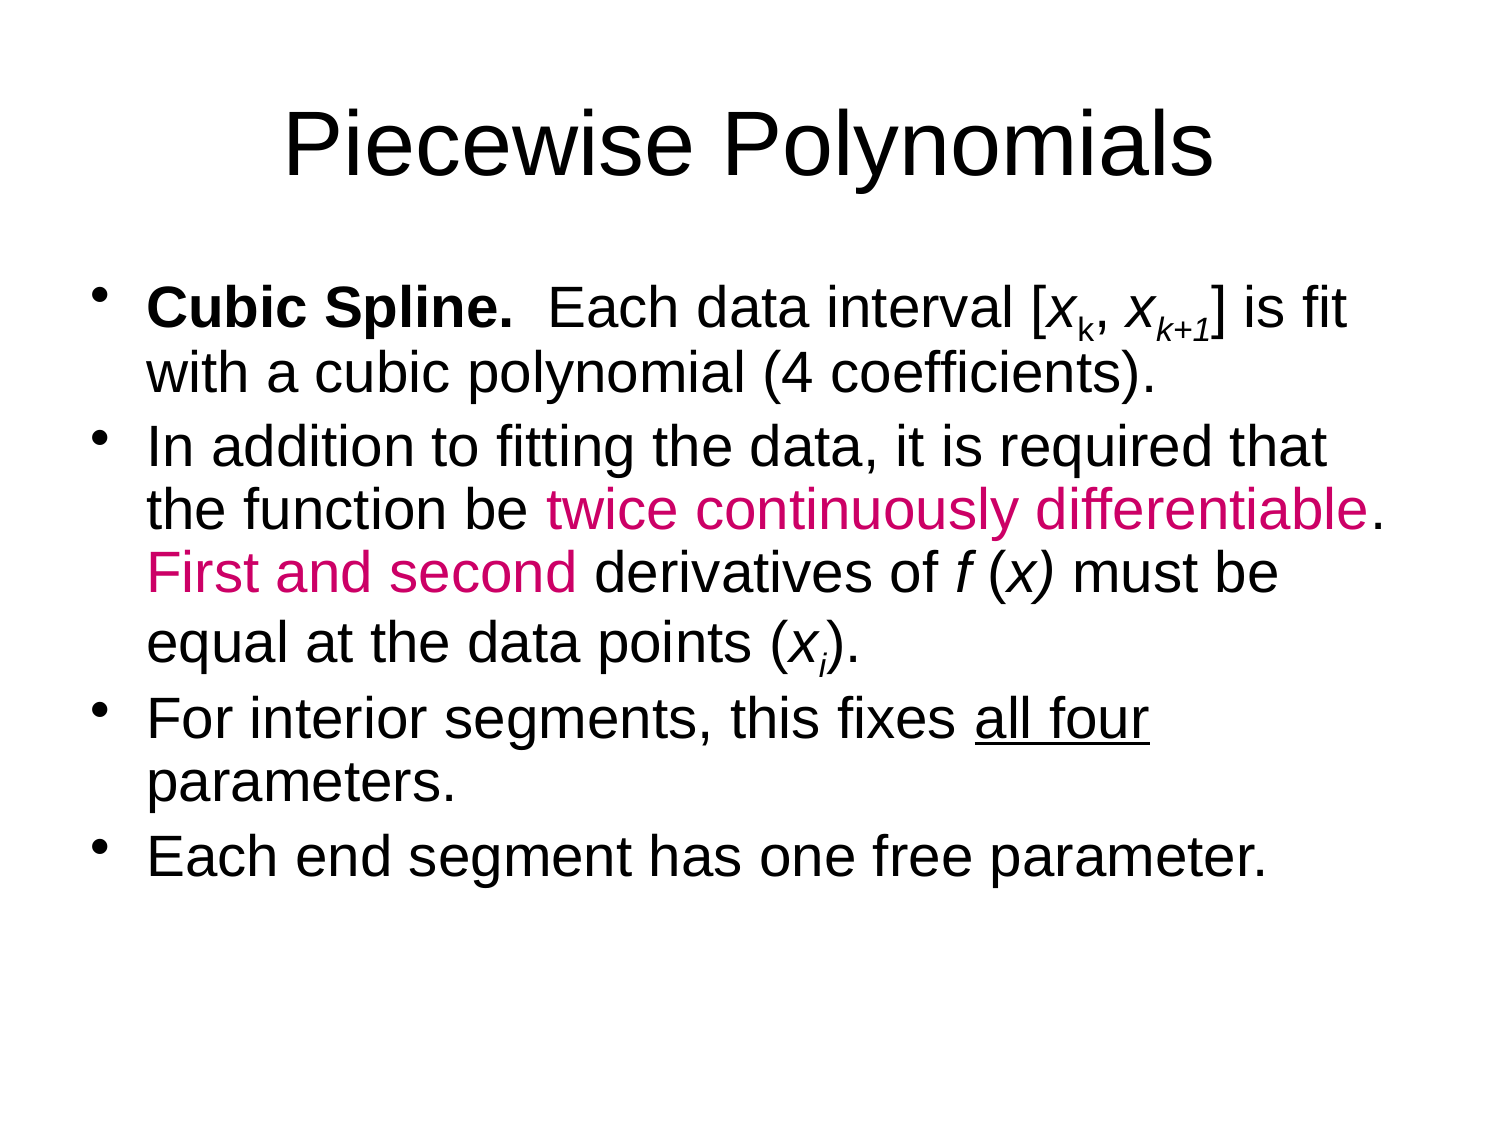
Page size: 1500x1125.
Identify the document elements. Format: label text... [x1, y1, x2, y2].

title Piecewise Polynomials [74, 44, 1426, 233]
list Cubic Spline. Each data interval [xk, xk+1] is fit with a cubic polynomial (4 coefficients). In addition to fitting the data, it is required that the function be twice continuously differentiable. First and second derivatives of f (x) must be equal at the data points (xi). For interior segments, this fixes all four parameters. Each end segment has one free parameter. [74, 262, 1426, 1006]
